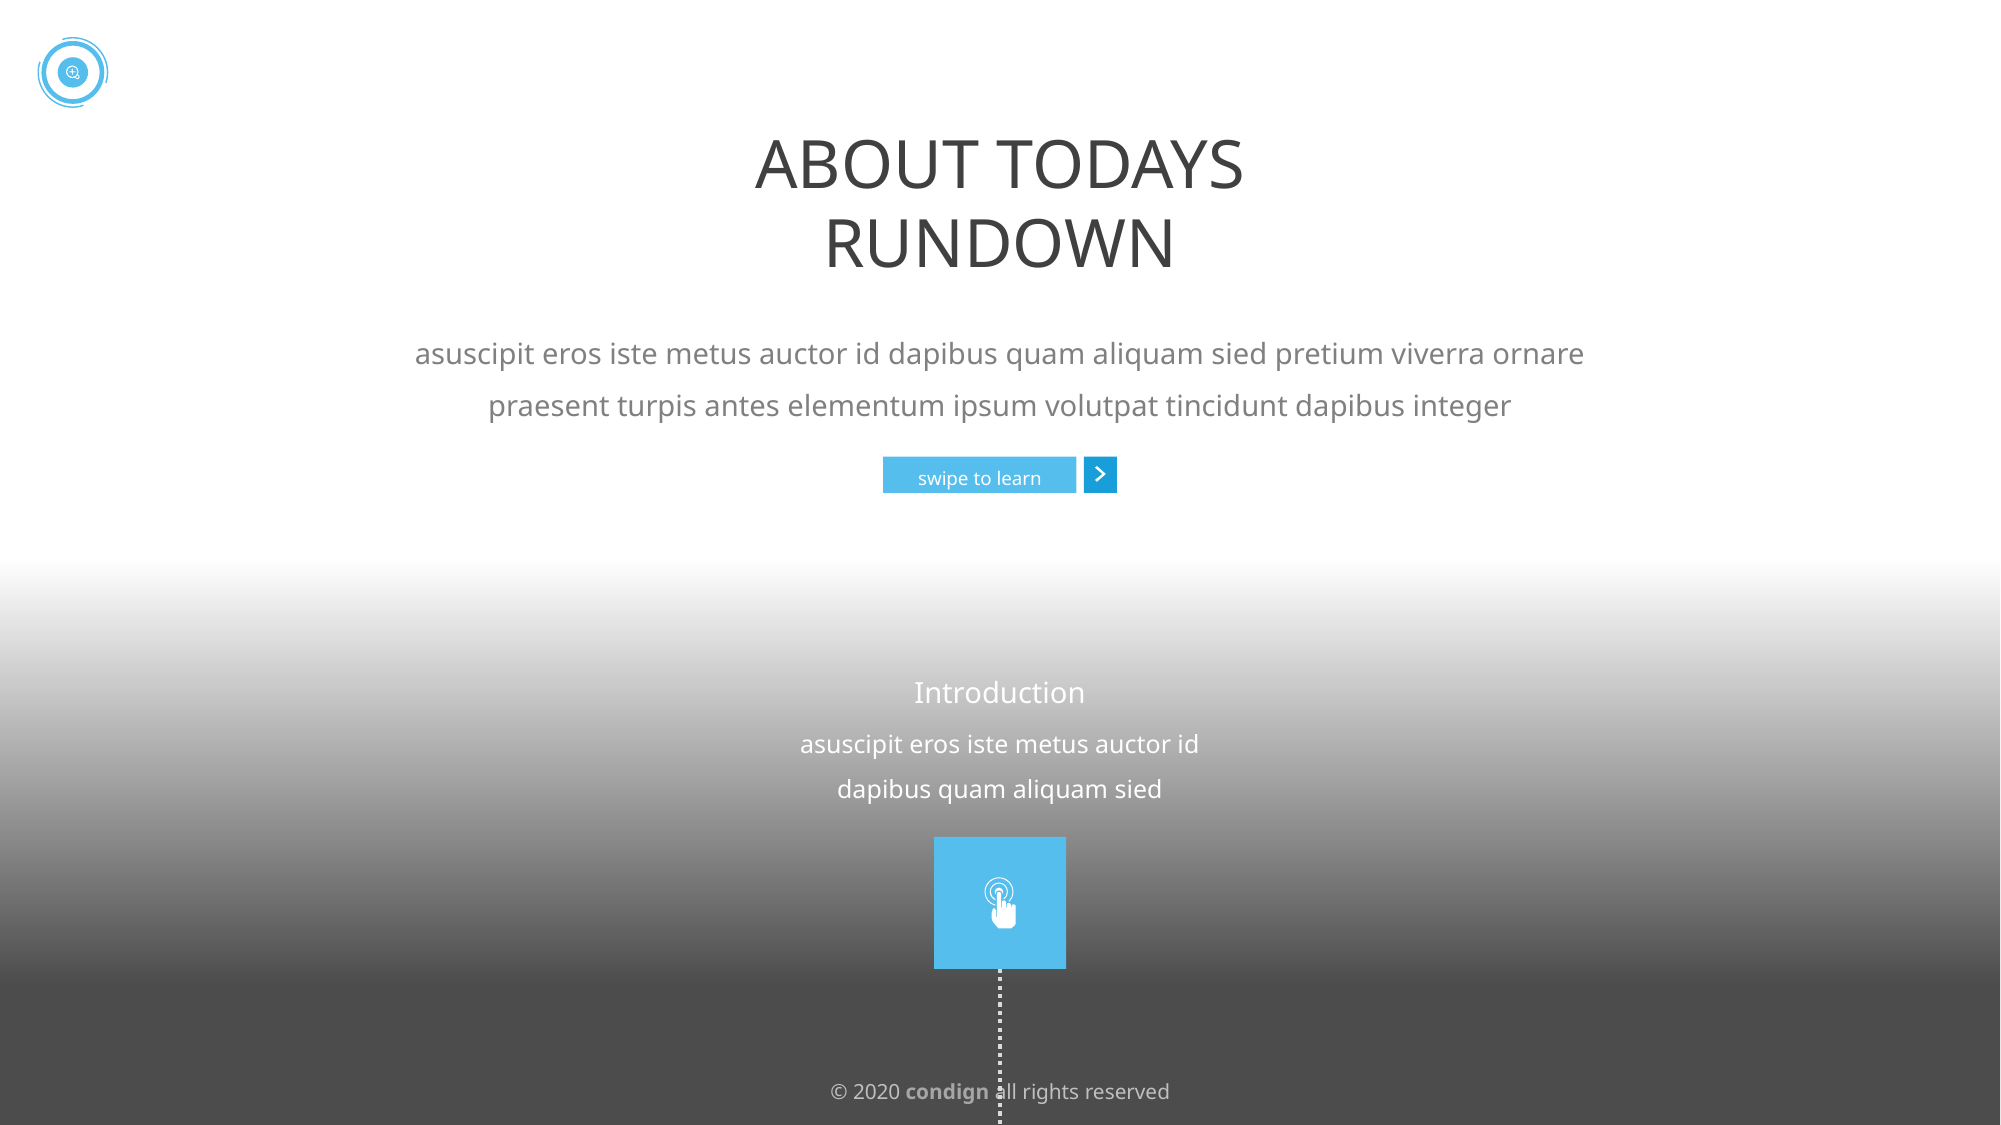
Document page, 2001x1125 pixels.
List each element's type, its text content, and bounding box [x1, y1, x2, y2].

text_box [37, 37, 109, 108]
picture [0, 558, 2001, 1125]
text_box ABOUT TODAYS RUNDOWN [573, 121, 1427, 282]
text_box asuscipit eros iste metus auctor id dapibus quam aliquam sied pretium viverra ornare praesent turpis antes elementum ipsum volutpat tincidunt dapibus integer [397, 317, 1603, 423]
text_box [883, 455, 1117, 493]
